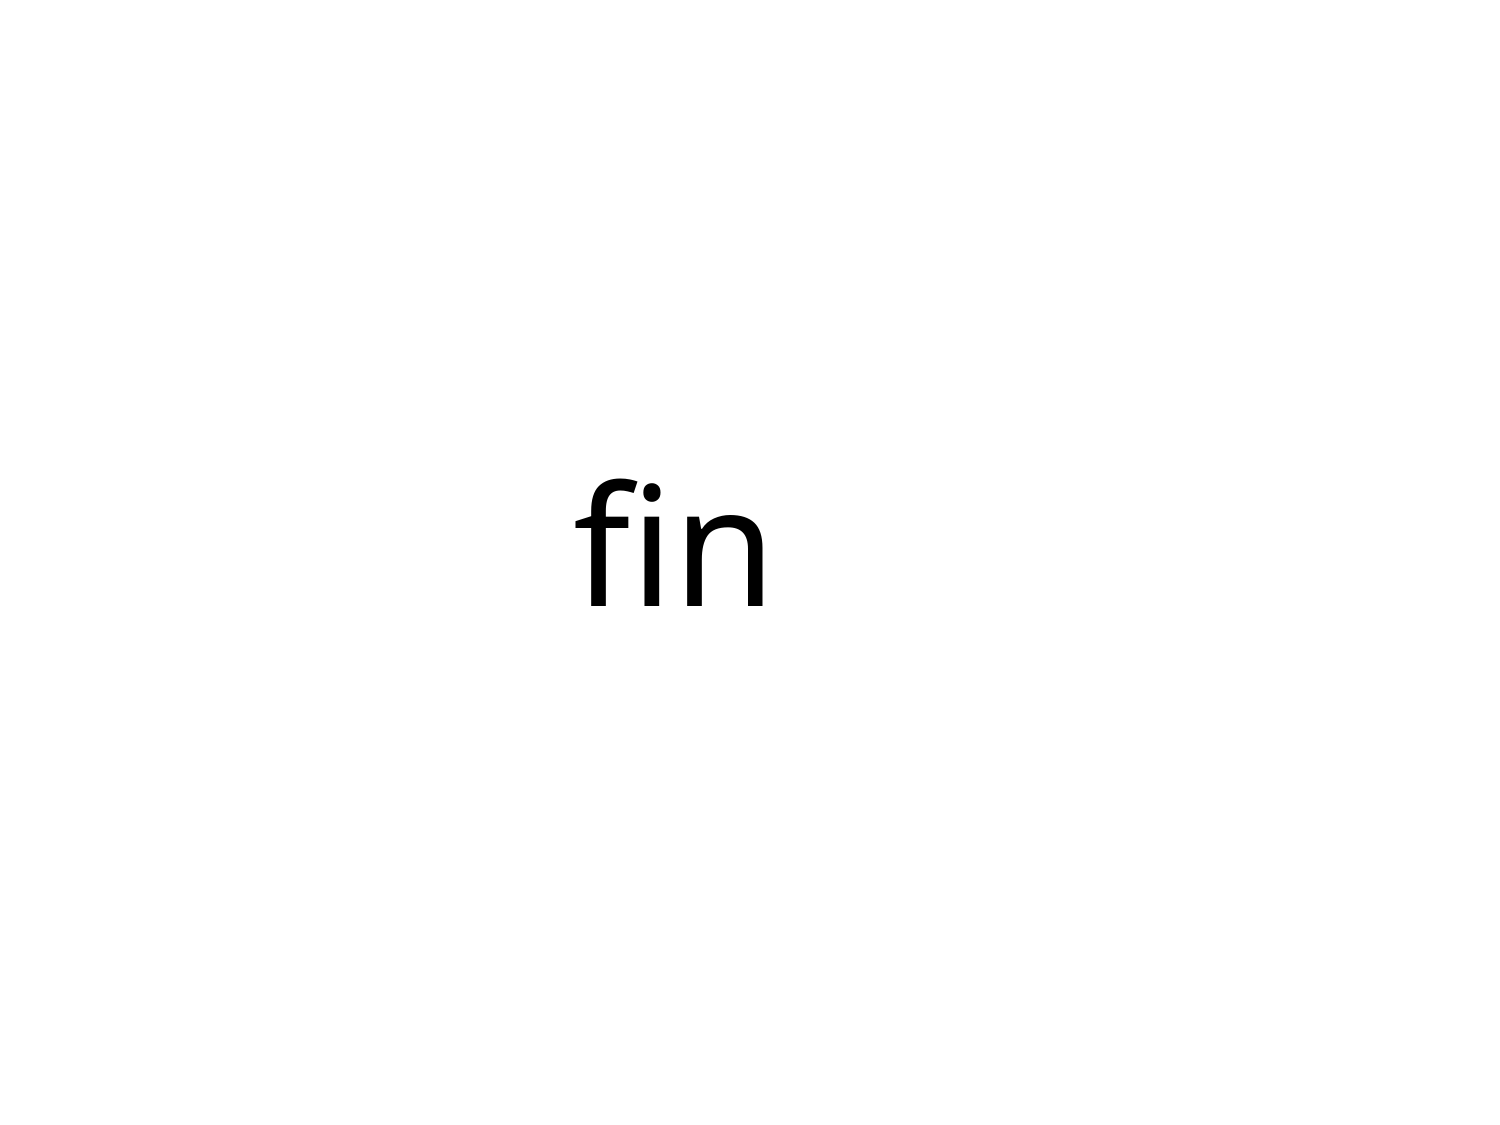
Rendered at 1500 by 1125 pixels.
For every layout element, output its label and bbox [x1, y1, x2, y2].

text_box [558, 432, 792, 648]
